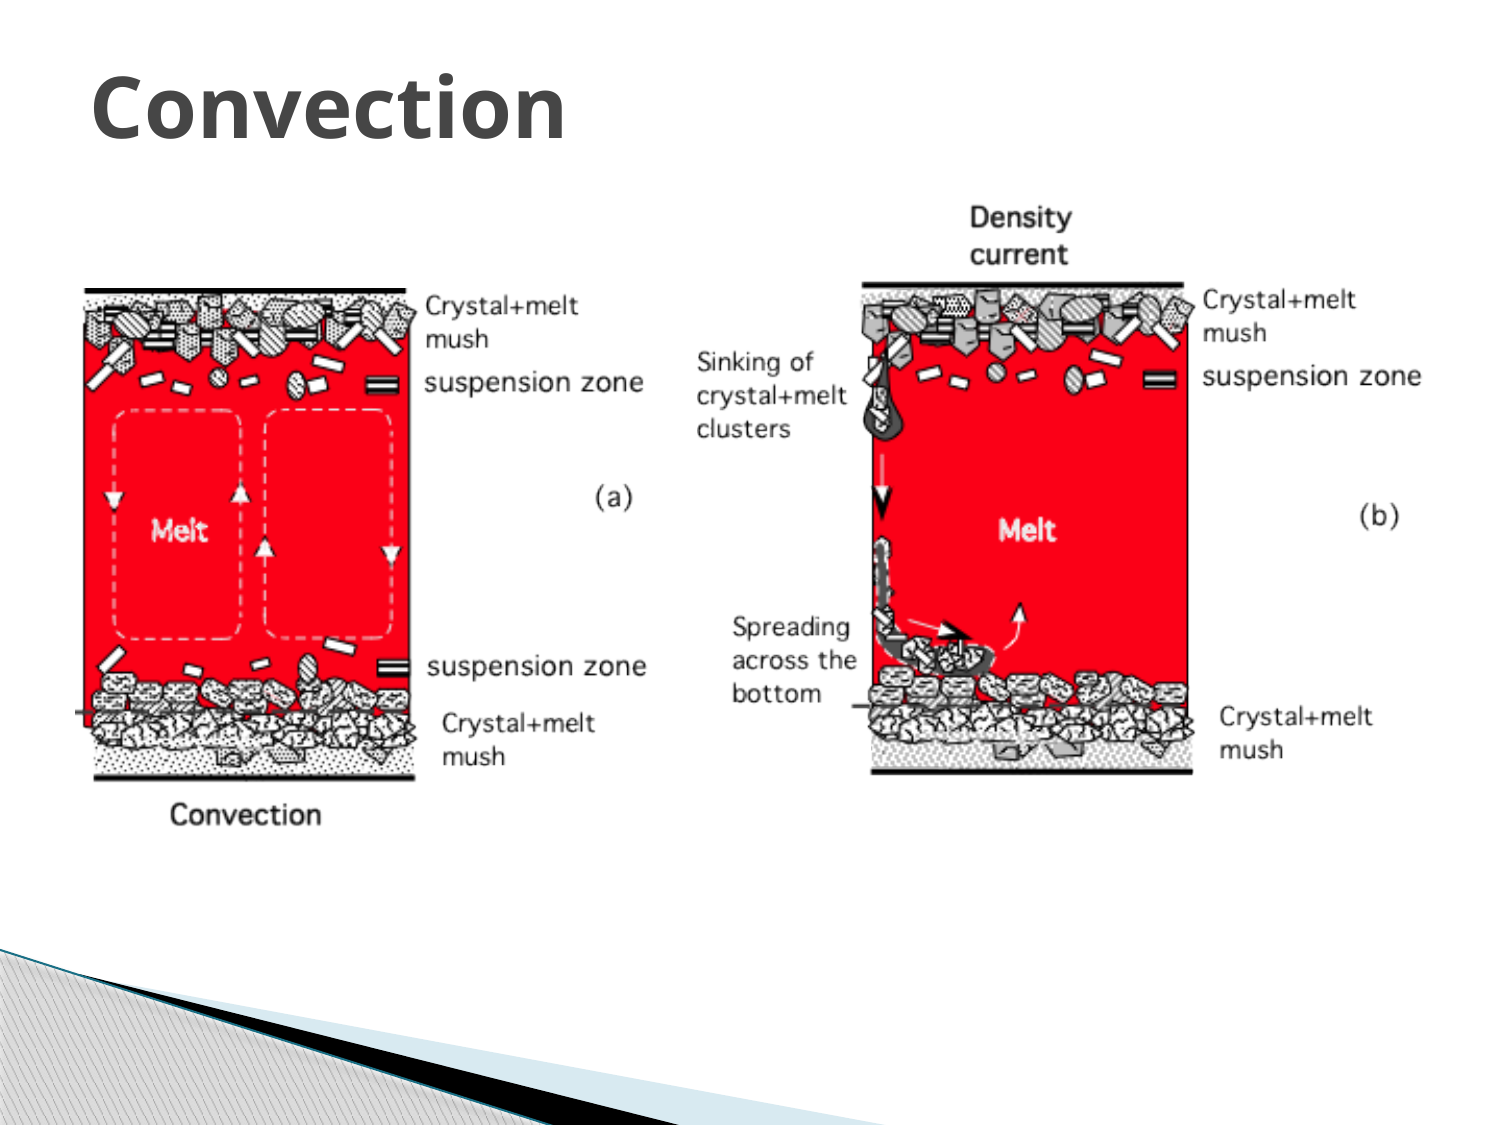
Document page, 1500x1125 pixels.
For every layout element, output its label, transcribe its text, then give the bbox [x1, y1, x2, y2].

picture [697, 162, 1426, 778]
picture [74, 288, 651, 837]
title Convection [75, 45, 1425, 164]
